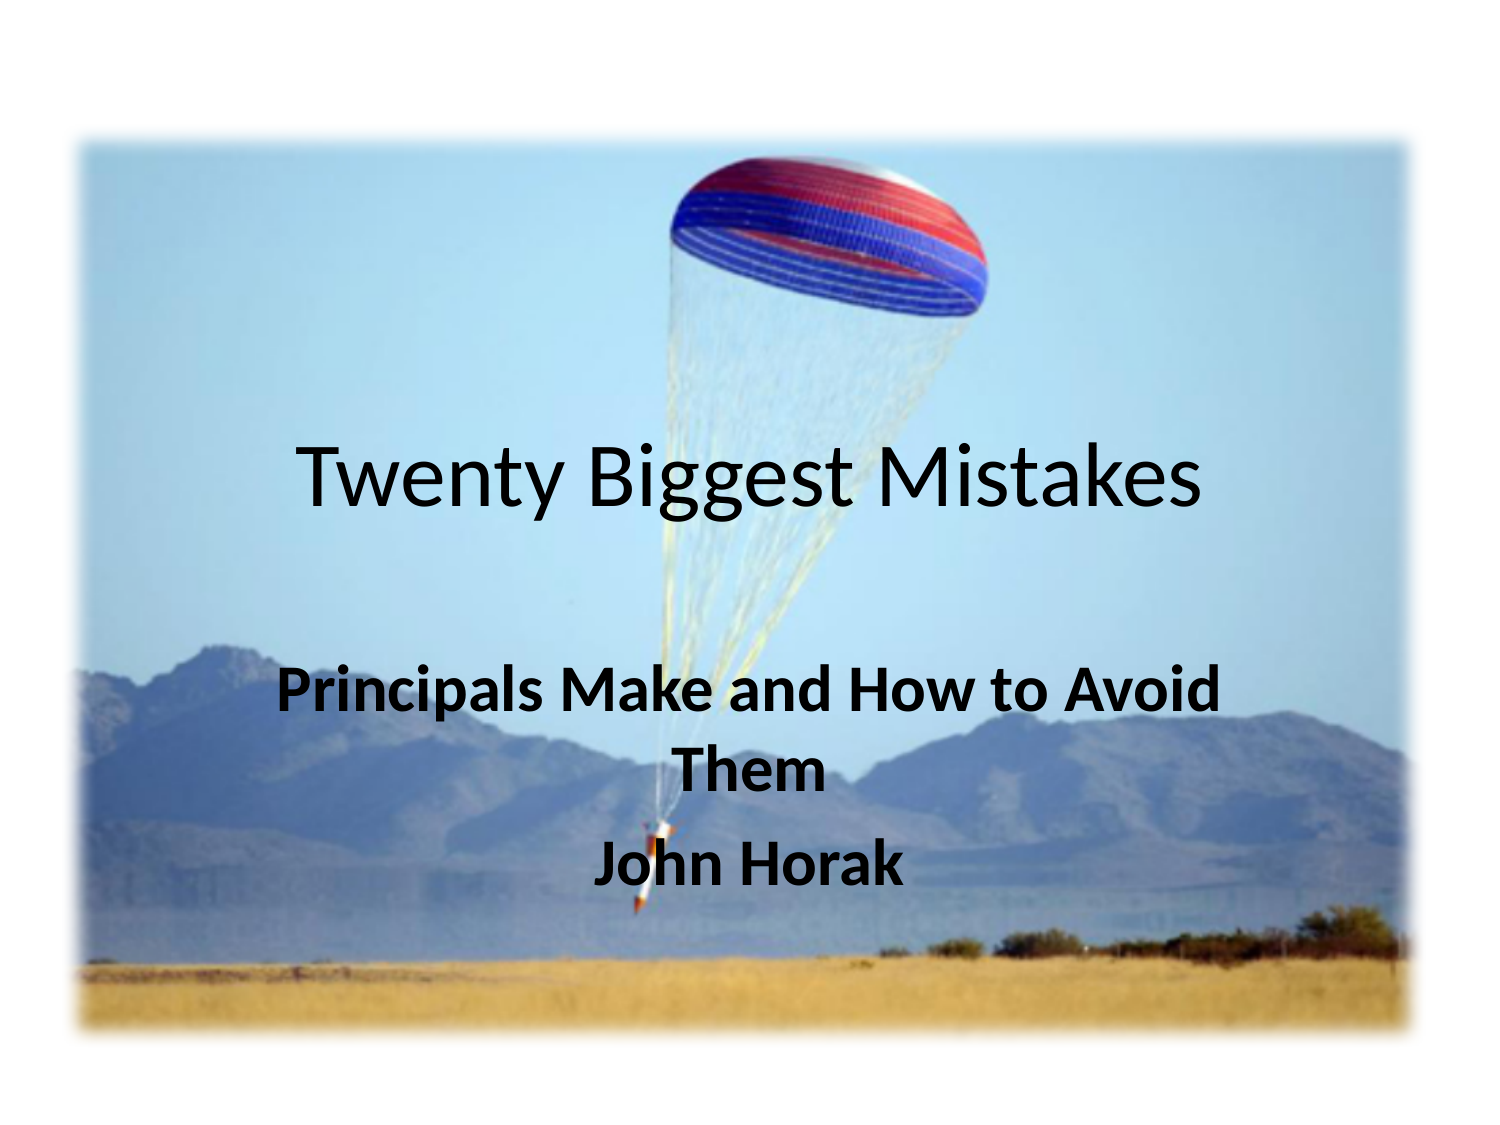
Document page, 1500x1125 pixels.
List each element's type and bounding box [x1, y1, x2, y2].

picture [62, 124, 1426, 1051]
